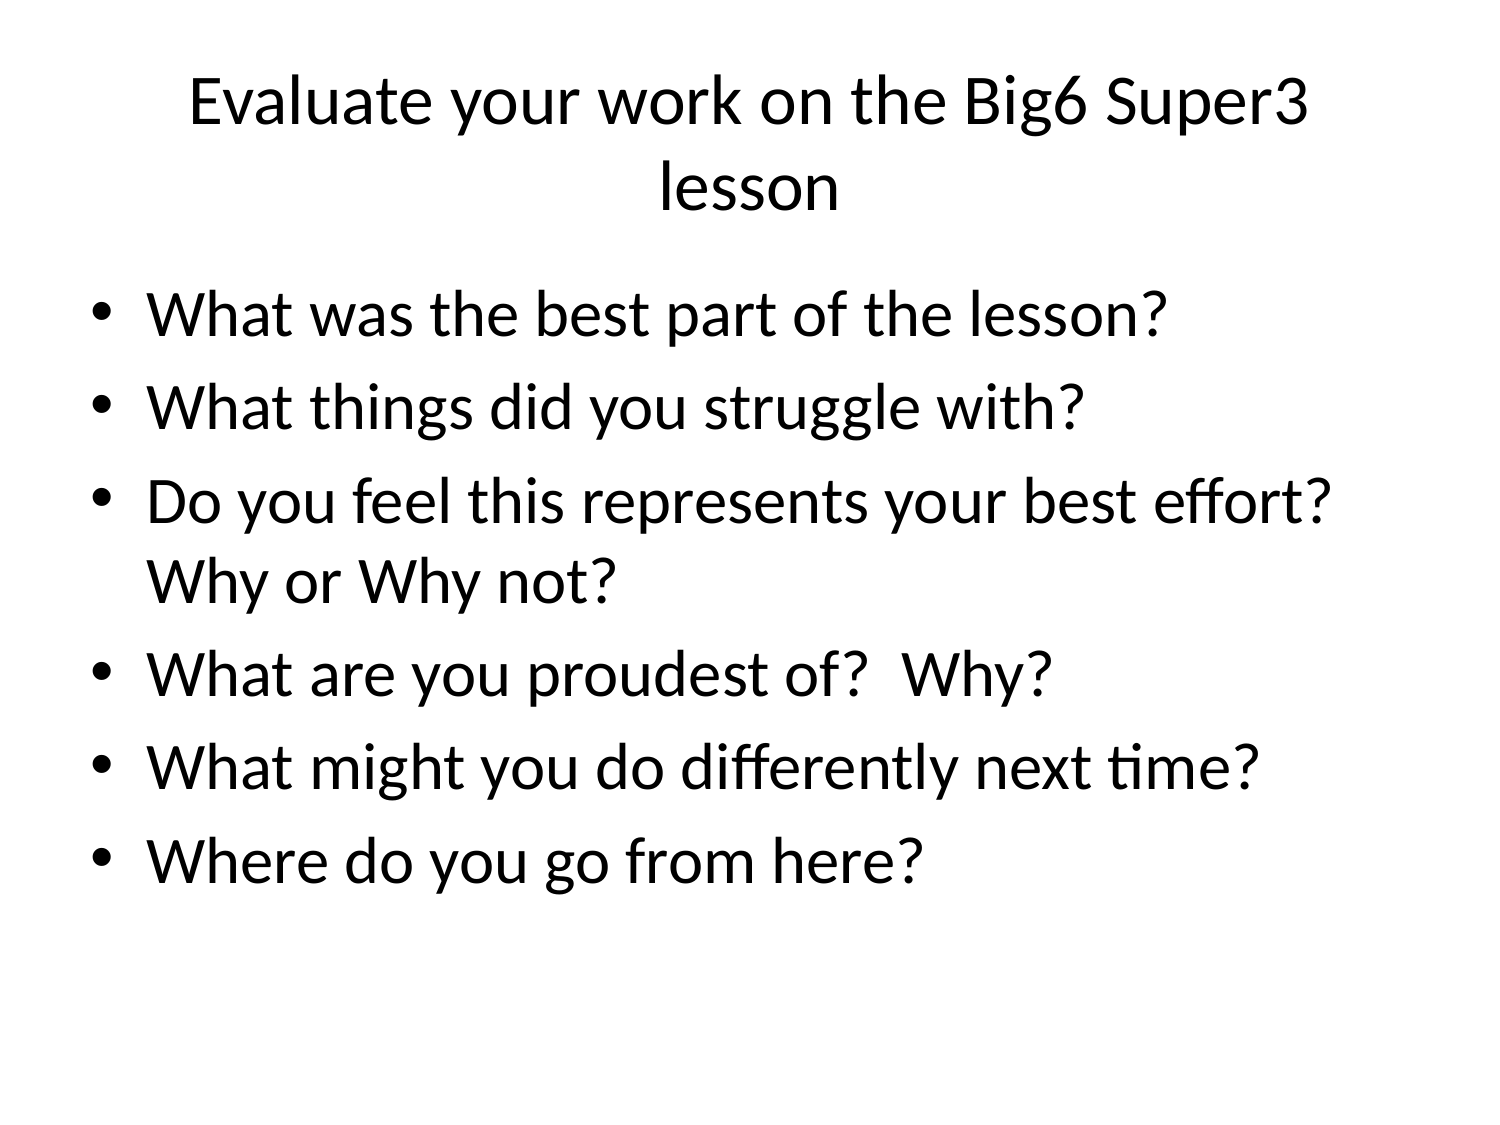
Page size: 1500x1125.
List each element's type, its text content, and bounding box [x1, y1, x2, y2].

title Evaluate your work on the Big6 Super3 lesson [75, 45, 1425, 233]
list What was the best part of the lesson? What things did you struggle with? Do you feel this represents your best effort? Why or Why not? What are you proudest of? Why? What might you do differently next time? Where do you go from here? [75, 262, 1425, 1005]
